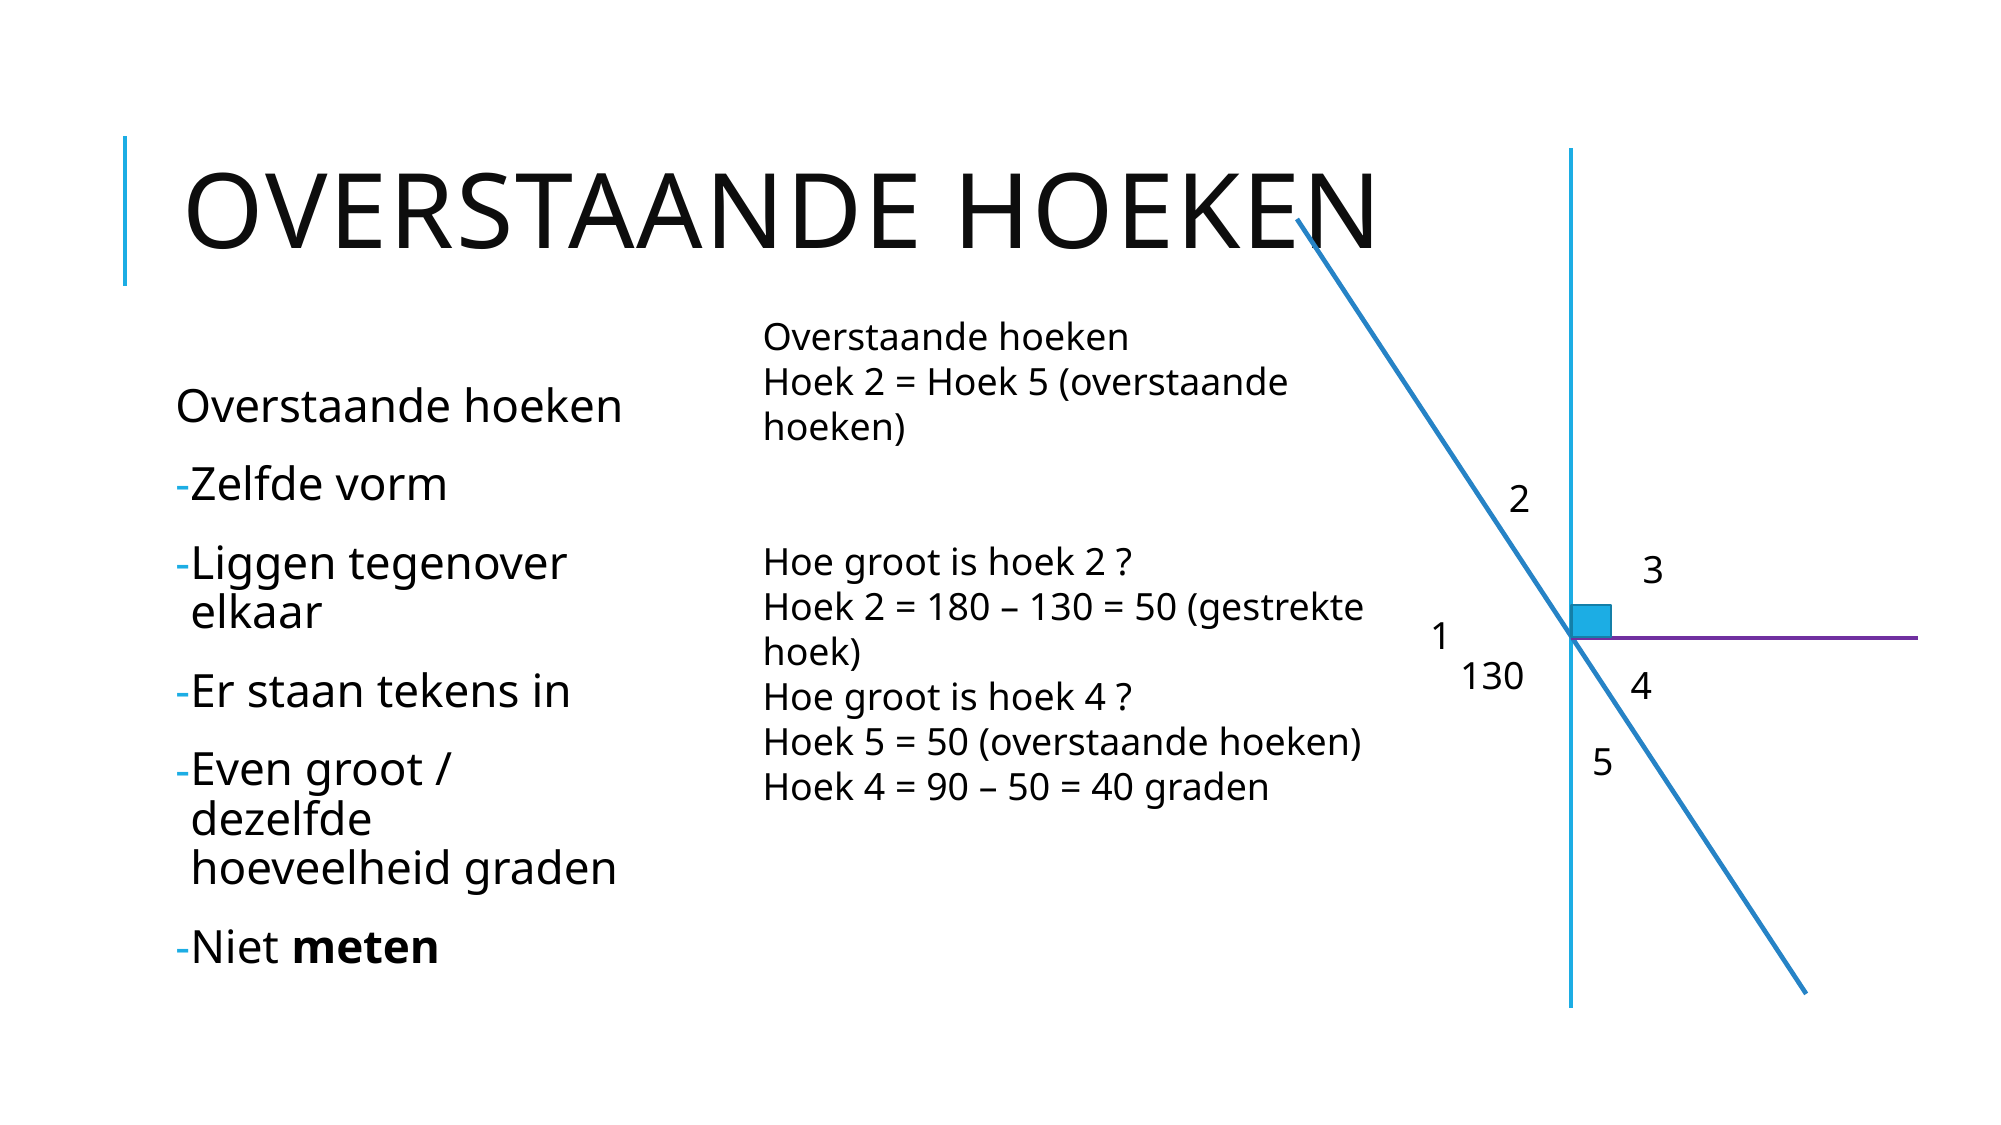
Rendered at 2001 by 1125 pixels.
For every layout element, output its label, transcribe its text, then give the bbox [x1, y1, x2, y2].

list Overstaande hoeken Zelfde vorm Liggen tegenover elkaar Er staan tekens in Even groot / dezelfde hoeveelheid graden Niet meten [168, 375, 647, 1035]
title Overstaande hoeken [168, 96, 1763, 342]
text_box Overstaande hoeken Hoek 2 = Hoek 5 (overstaande hoeken) Hoe groot is hoek 2 ? Hoek 2 = 180 – 130 = 50 (gestrekte hoek) Hoe groot is hoek 4 ? Hoek 5 = 50 (overstaande hoeken) Hoek 4 = 90 – 50 = 40 graden [747, 305, 1289, 816]
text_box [1296, 218, 1807, 995]
